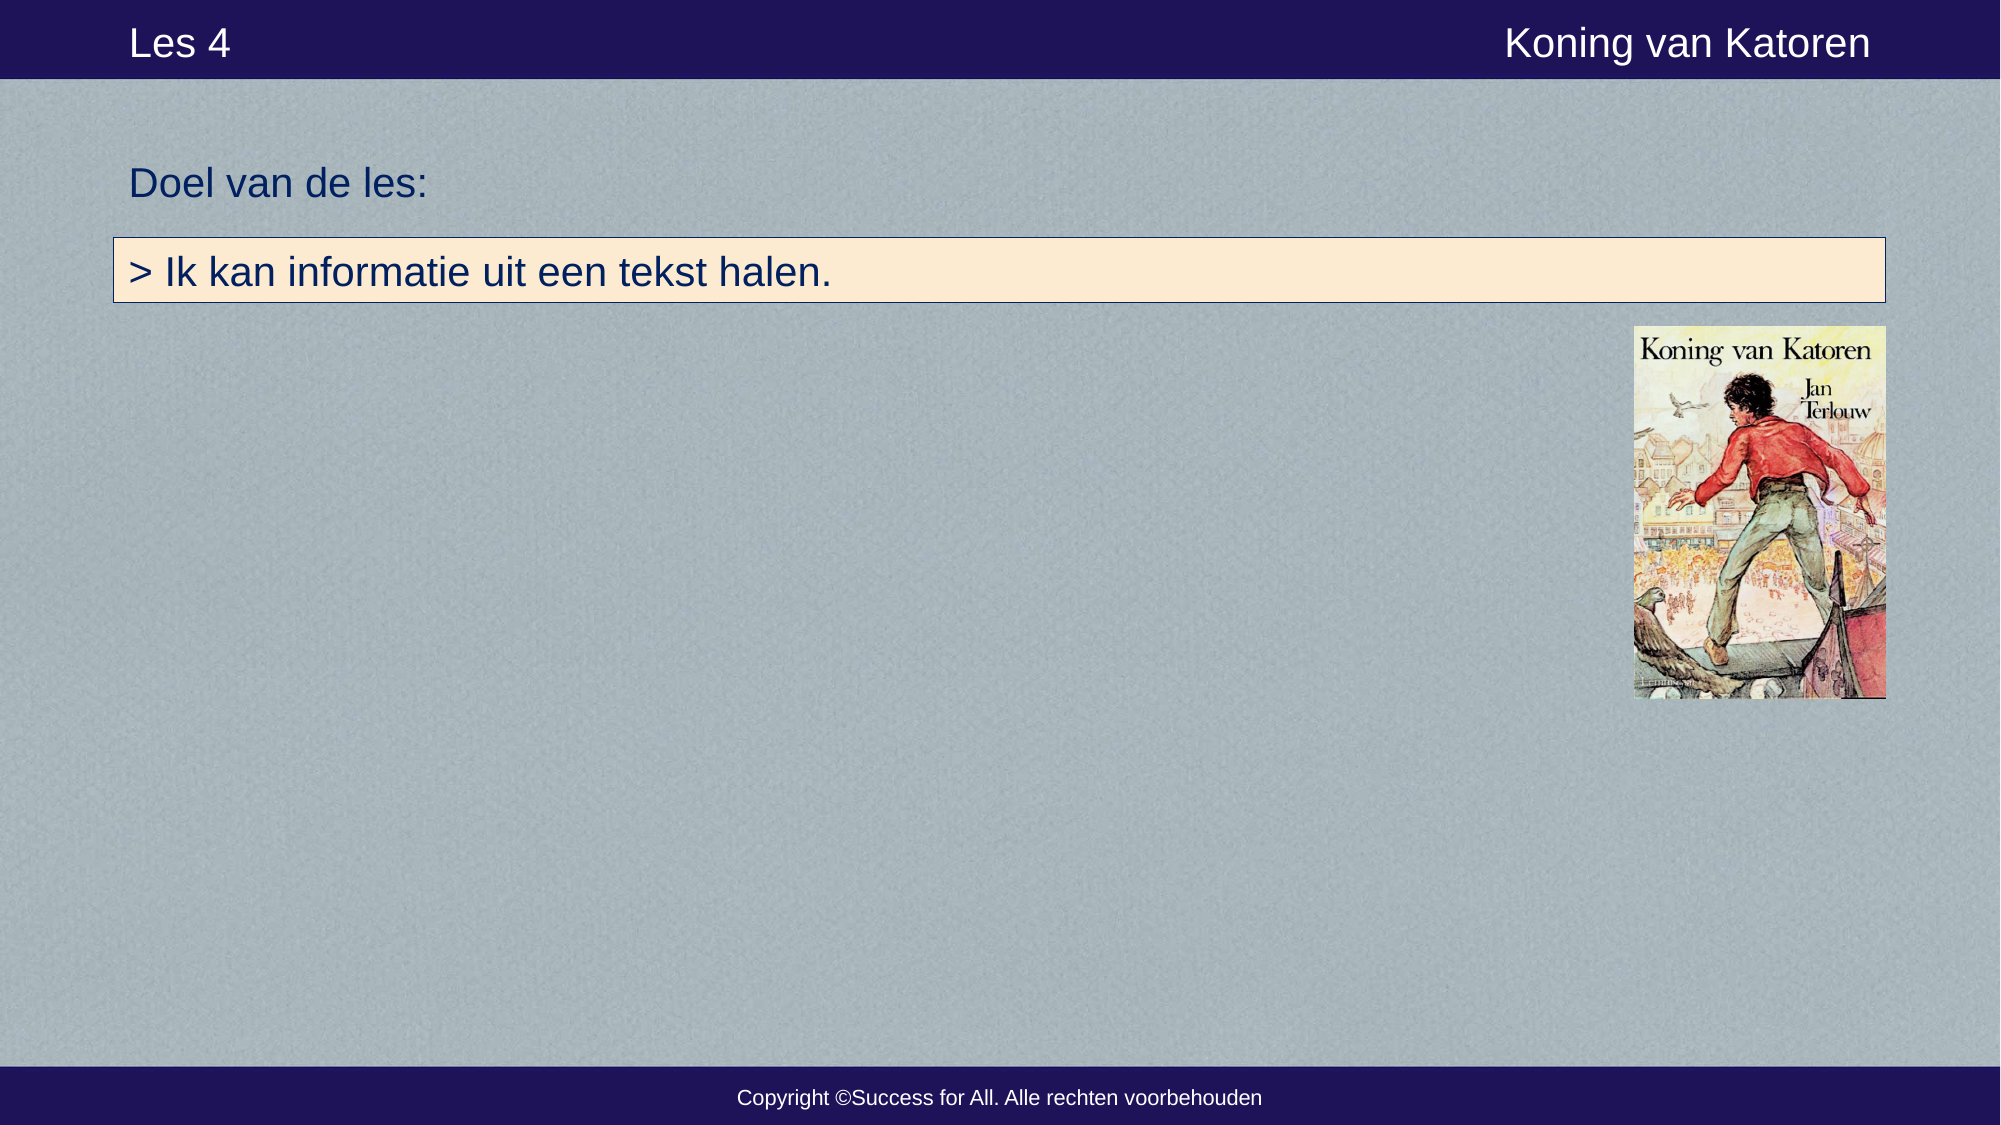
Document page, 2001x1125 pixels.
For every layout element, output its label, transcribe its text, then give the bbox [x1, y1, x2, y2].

text_box Doel van de les: [113, 148, 1635, 214]
text_box Les 4 [114, 8, 354, 73]
text_box Koning van Katoren [999, 8, 1886, 73]
text_box > Ik kan informatie uit een tekst halen. [113, 237, 1886, 303]
text_box Copyright ©Success for All. Alle rechten voorbehouden [0, 1076, 2000, 1125]
picture [0, 0, 2001, 1125]
